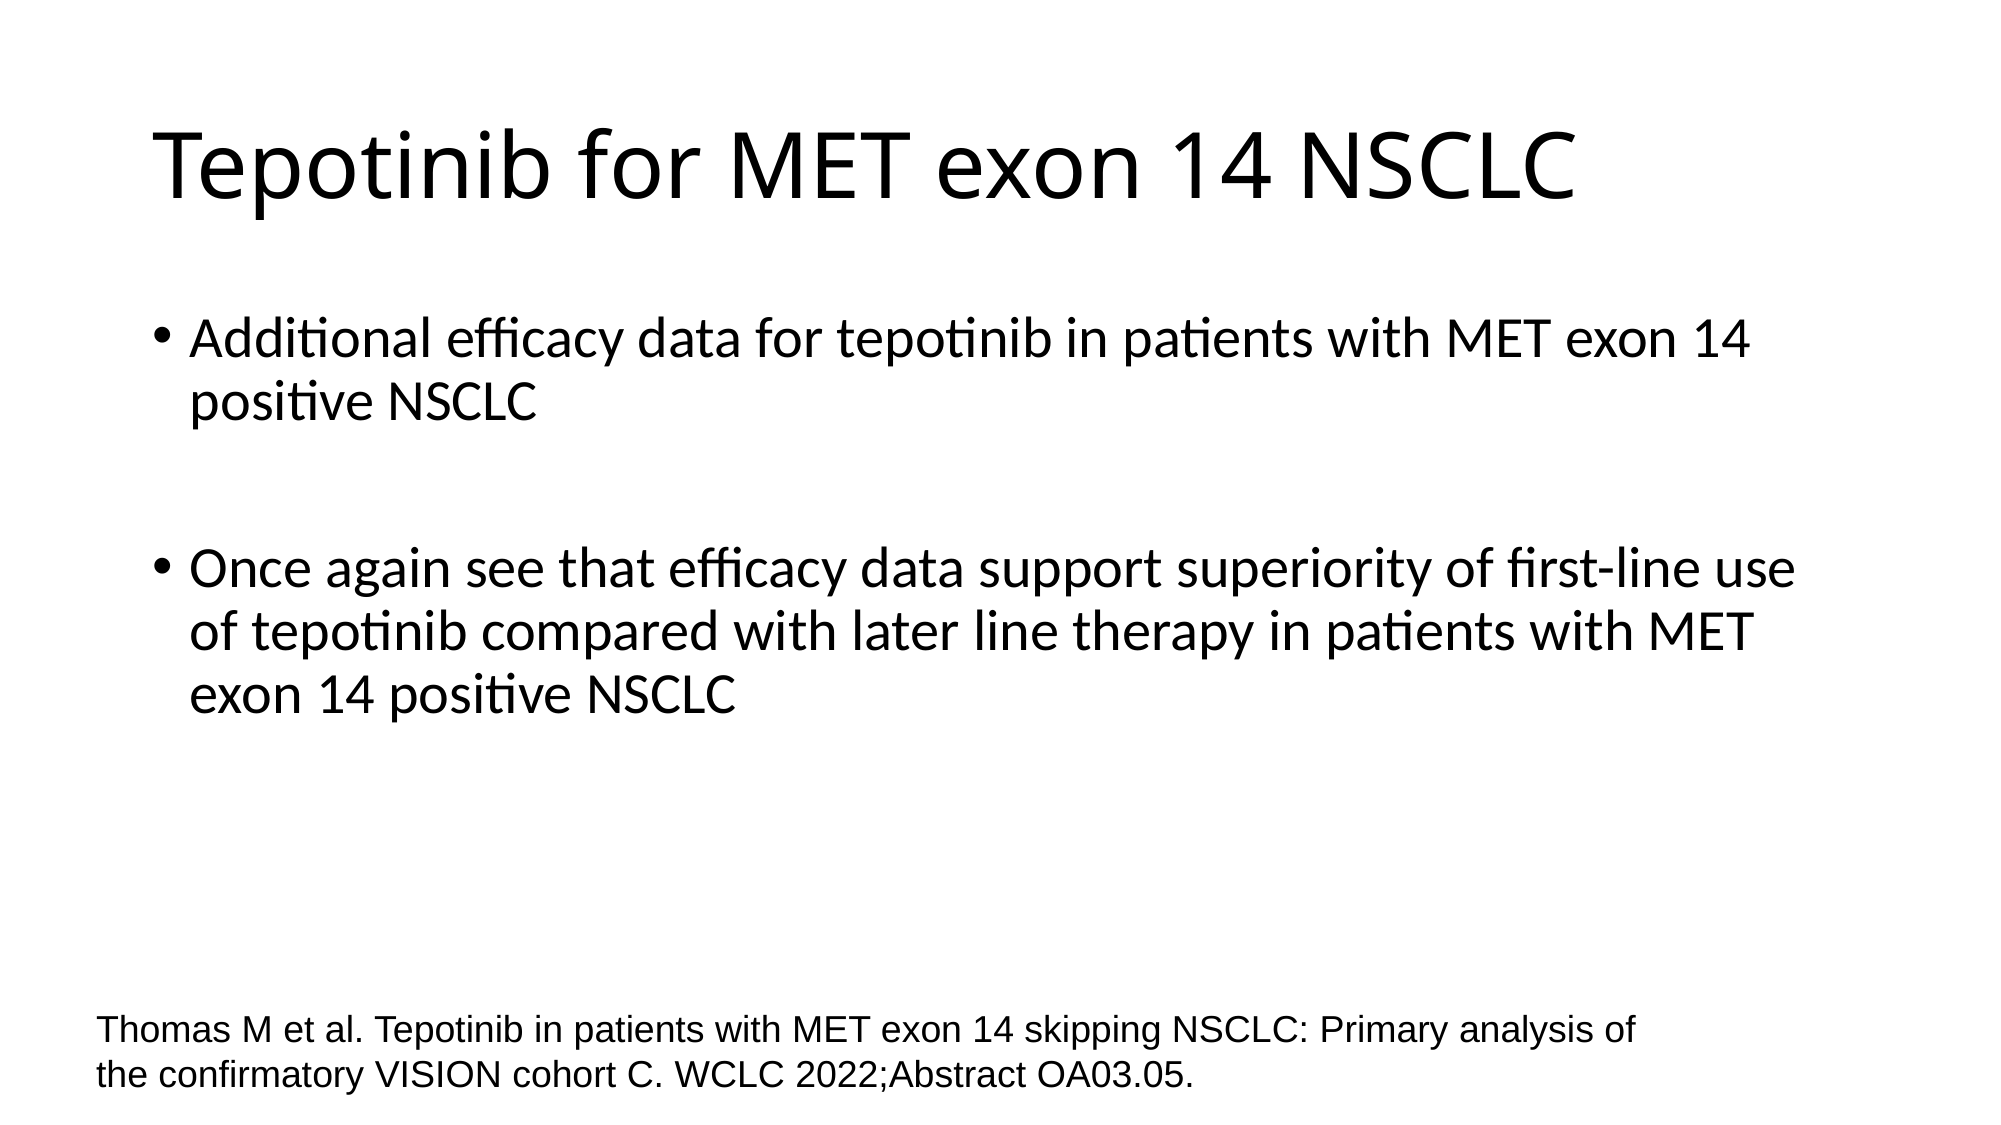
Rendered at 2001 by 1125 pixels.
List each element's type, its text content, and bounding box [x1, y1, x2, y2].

title Tepotinib for MET exon 14 NSCLC [137, 59, 1863, 278]
list Additional efficacy data for tepotinib in patients with MET exon 14 positive NSCLC Once again see that efficacy data support superiority of first-line use of tepotinib compared with later line therapy in patients with MET exon 14 positive NSCLC [137, 299, 1863, 1014]
text_box Thomas M et al. Tepotinib in patients with MET exon 14 skipping NSCLC: Primary analysis of the confirmatory VISION cohort C. WCLC 2022;Abstract OA03.05. [81, 997, 1661, 1103]
